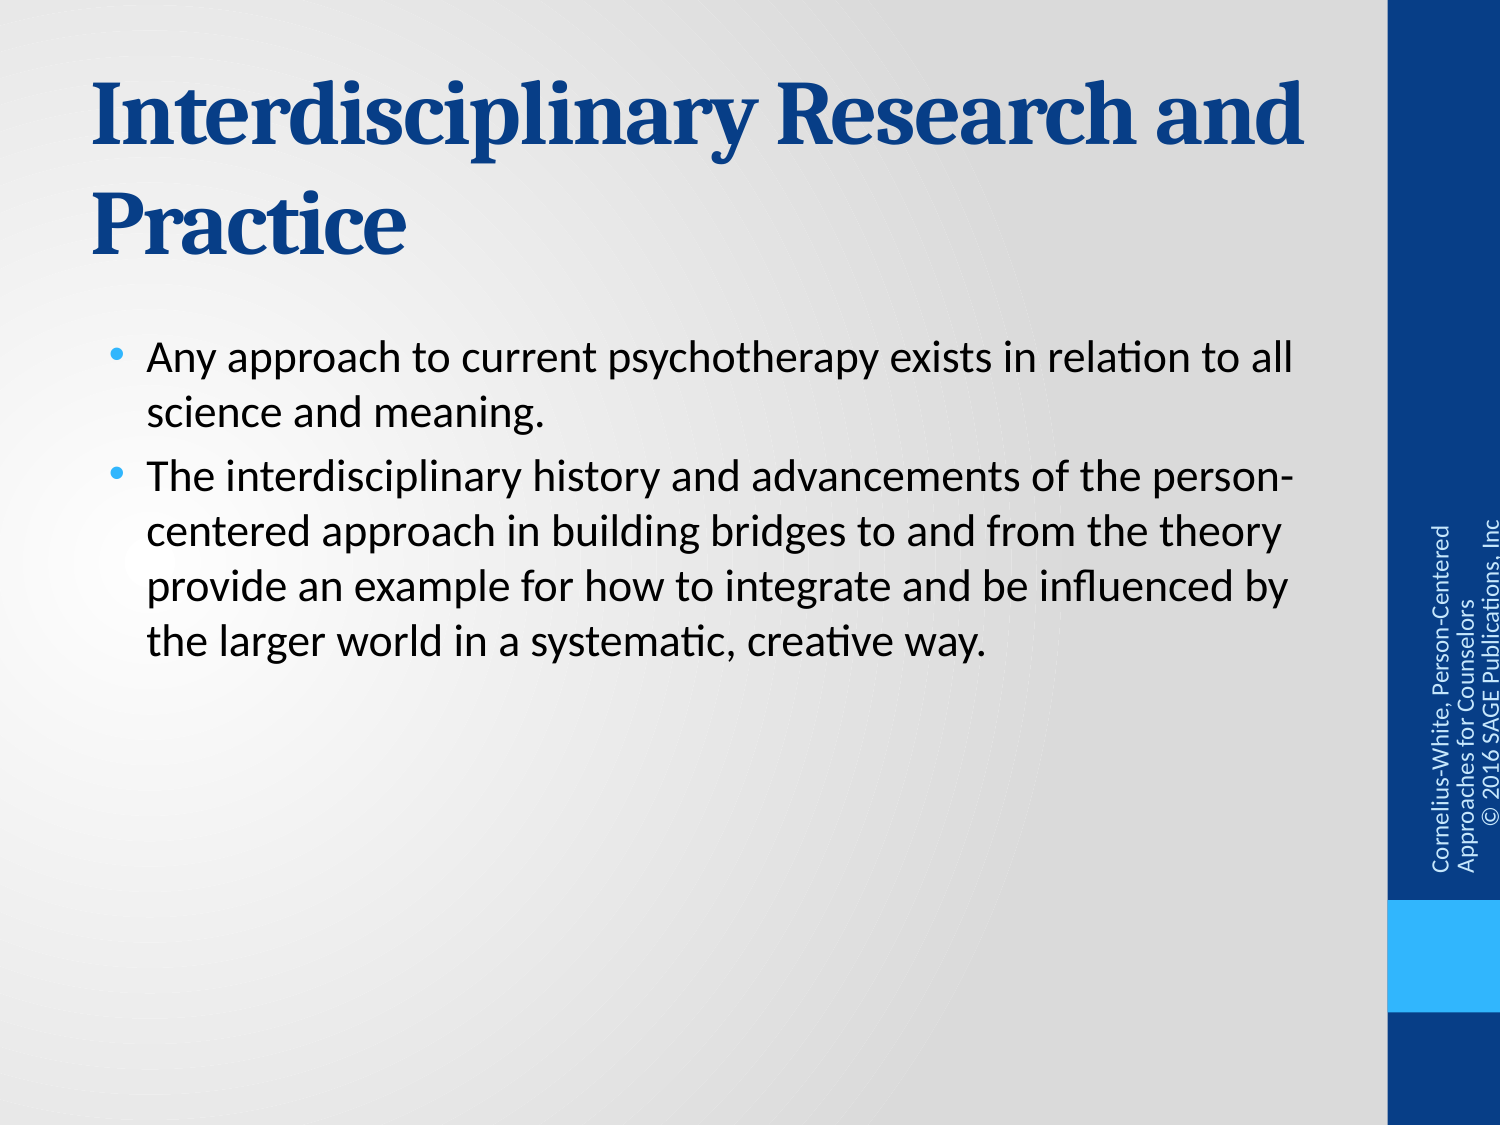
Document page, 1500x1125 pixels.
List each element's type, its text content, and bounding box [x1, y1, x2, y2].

list Any approach to current psychotherapy exists in relation to all science and meaning. The interdisciplinary history and advancements of the person-centered approach in building bridges to and from the theory provide an example for how to integrate and be influenced by the larger world in a systematic, creative way. [75, 318, 1325, 1050]
footer Cornelius-White, Person-Centered Approaches for Counselors © 2016 SAGE Publications, Inc. [1408, 500, 1469, 889]
title Interdisciplinary Research and Practice [75, 45, 1325, 282]
